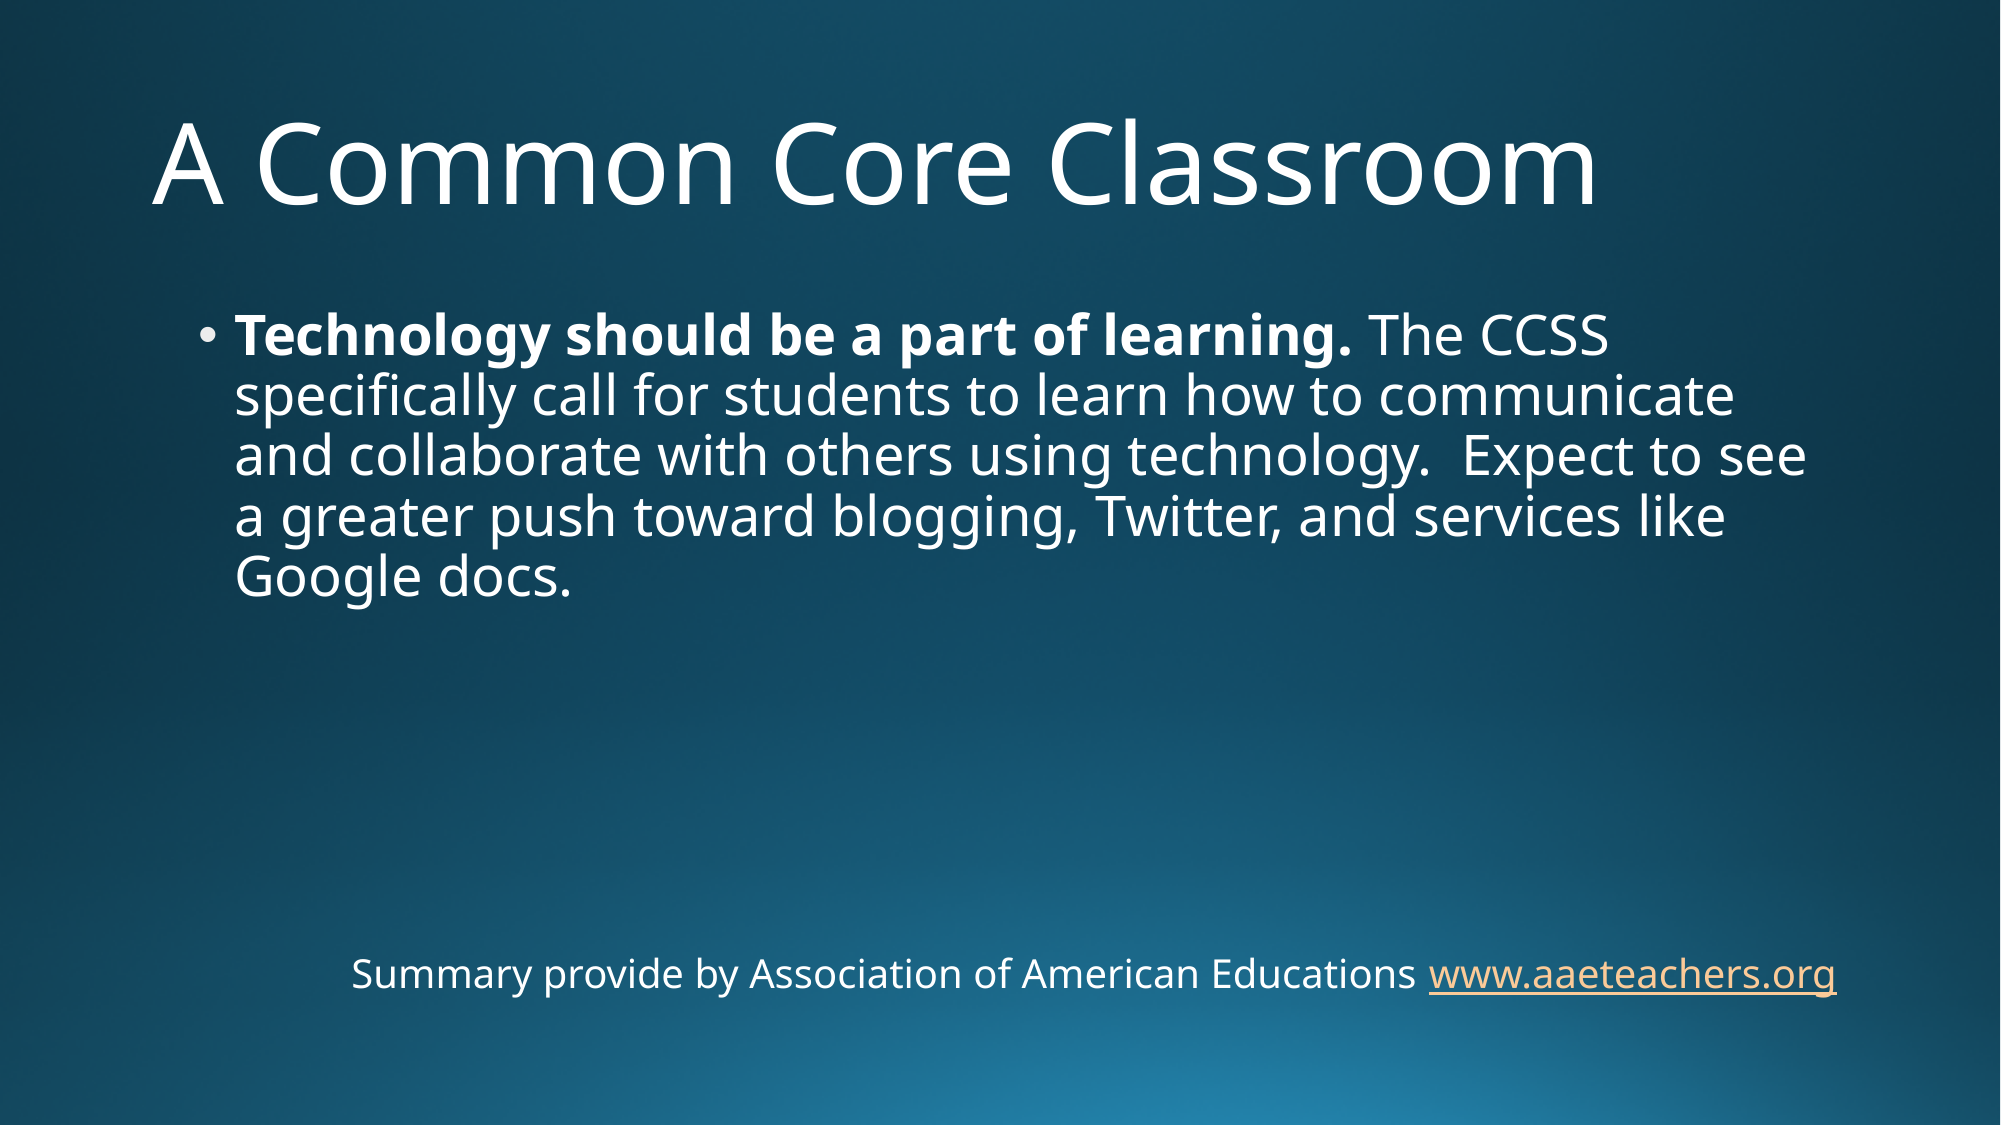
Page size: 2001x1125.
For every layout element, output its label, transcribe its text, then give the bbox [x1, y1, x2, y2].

list Technology should be a part of learning. The CCSS specifically call for students to learn how to communicate and collaborate with others using technology. Expect to see a greater push toward blogging, Twitter, and services like Google docs. Summary provide by Association of American Educations www.aaeteachers.org [183, 299, 1863, 1014]
title A Common Core Classroom [137, 59, 1863, 278]
picture [0, 0, 2001, 1125]
